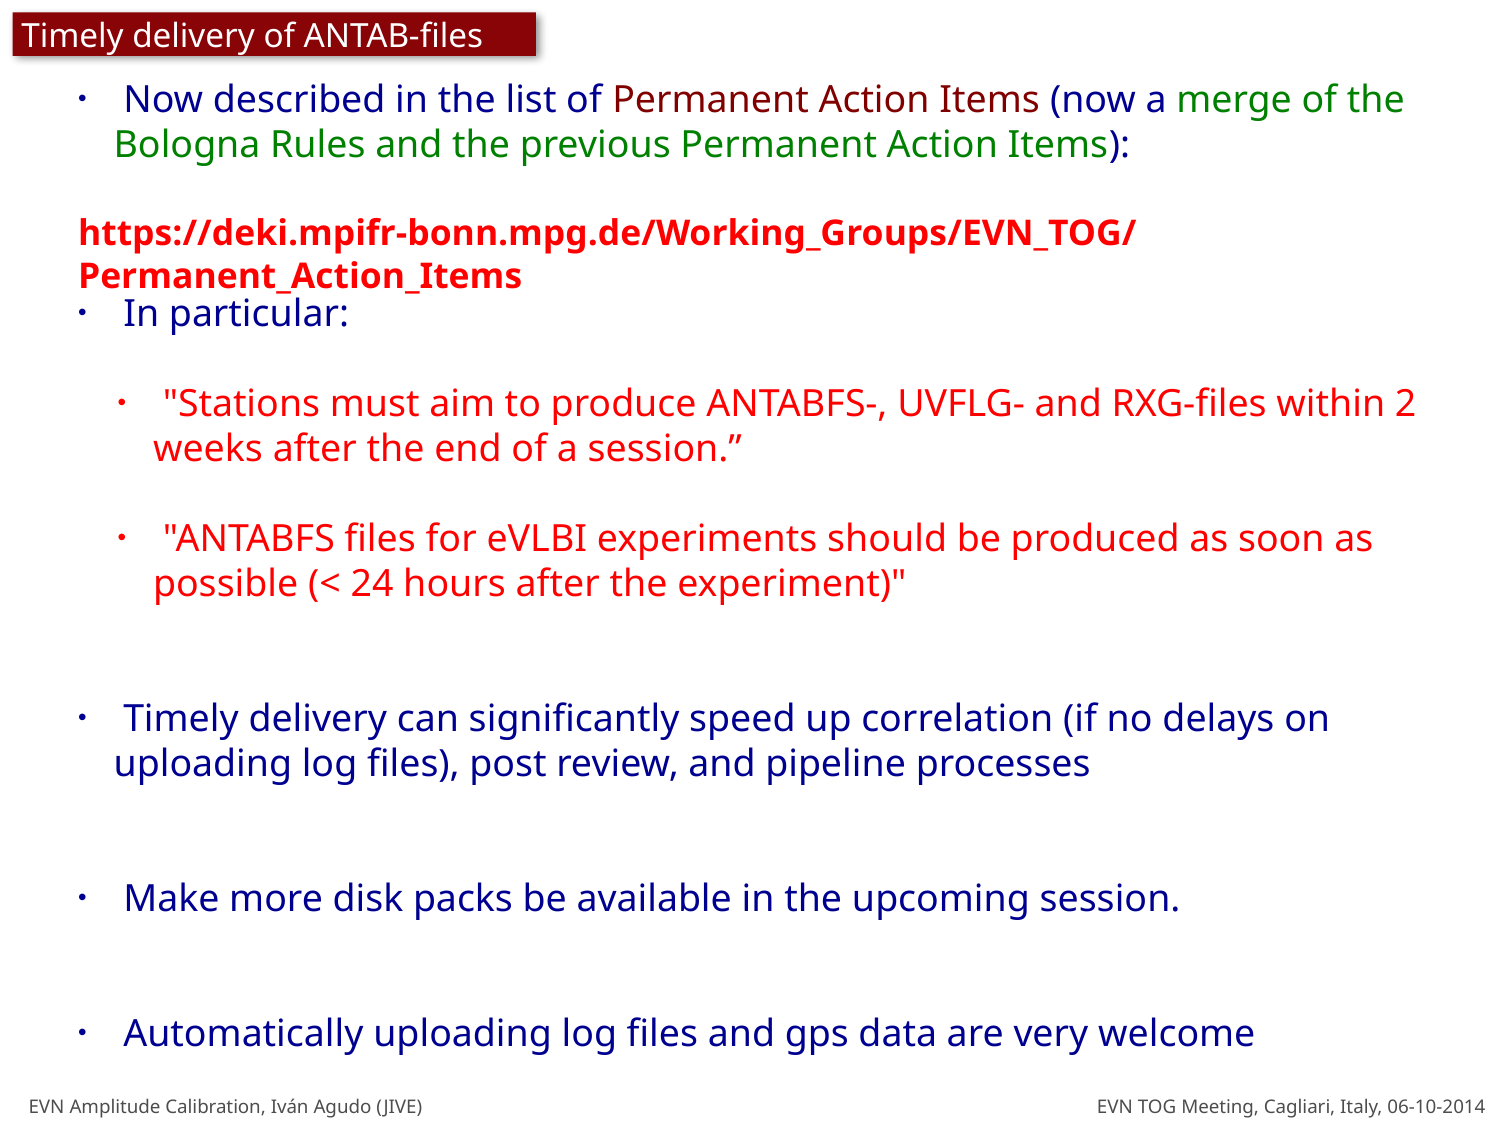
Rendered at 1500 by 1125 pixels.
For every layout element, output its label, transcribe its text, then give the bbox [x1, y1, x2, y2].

text_box Now described in the list of Permanent Action Items (now a merge of the Bologna Rules and the previous Permanent Action Items): https://deki.mpifr-bonn.mpg.de/Working_Groups/EVN_TOG/Permanent_Action_Items [63, 67, 1474, 348]
text_box EVN Amplitude Calibration, Iván Agudo (JIVE) EVN TOG Meeting, Cagliari, Italy, 06-10-2014 [0, 1087, 1500, 1125]
text_box Timely delivery of ANTAB-files [12, 12, 536, 56]
text_box In particular: "Stations must aim to produce ANTABFS-, UVFLG- and RXG-files within 2 weeks after the end of a session.” "ANTABFS files for eVLBI experiments should be produced as soon as possible (< 24 hours after the experiment)" Timely delivery can significantly speed up correlation (if no delays on uploading log files), post review, and pipeline processes Make more disk packs be available in the upcoming session. Automatically uploading log files and gps data are very welcome [63, 348, 1474, 1062]
